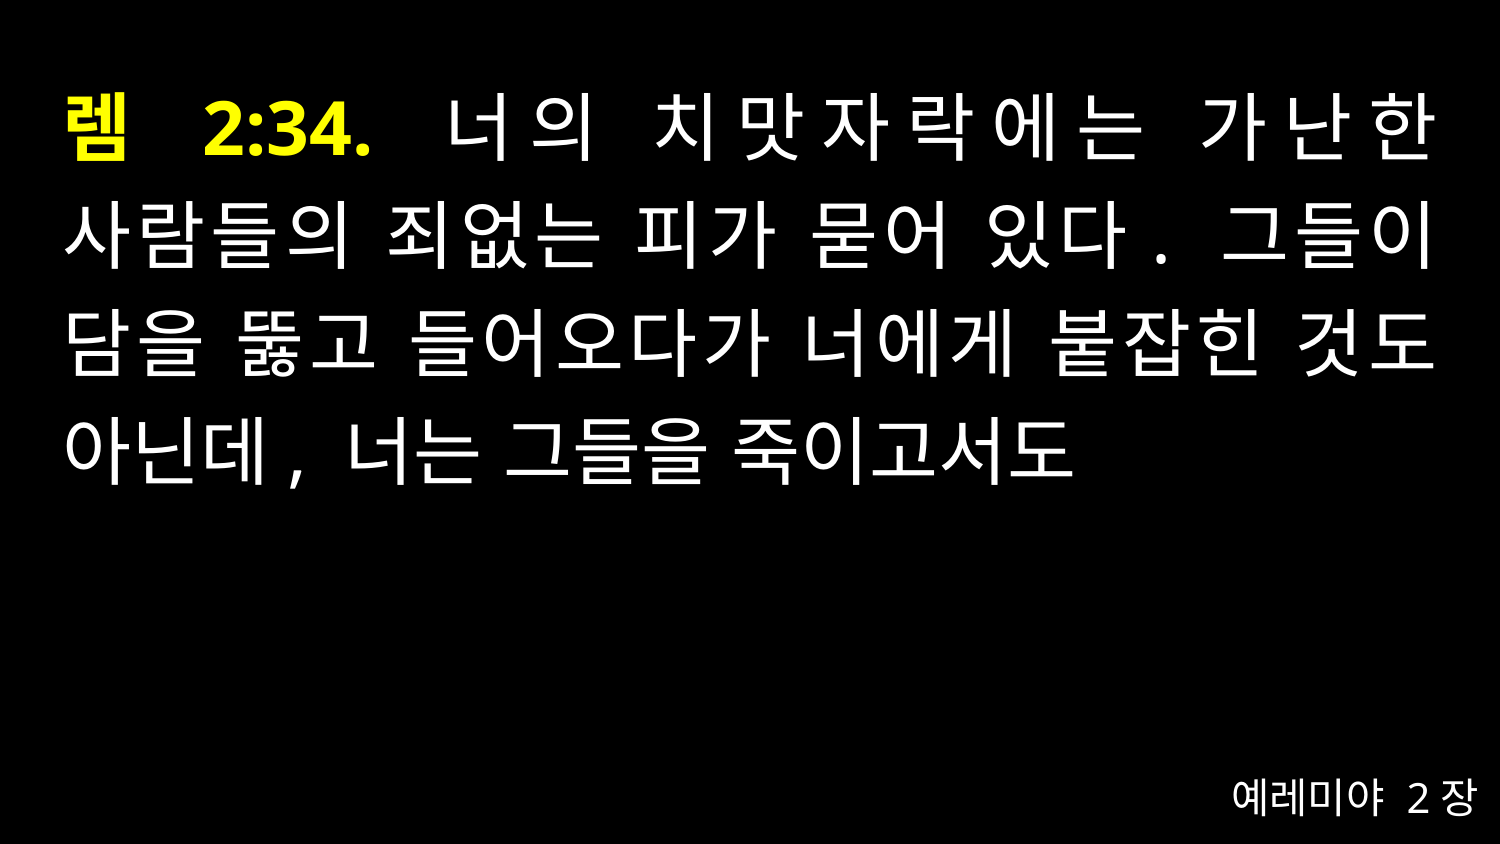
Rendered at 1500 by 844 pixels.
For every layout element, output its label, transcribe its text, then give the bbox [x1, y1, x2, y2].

title 렘 2:34. 너의 치맛자락에는 가난한 사람들의 죄없는 피가 묻어 있다. 그들이 담을 뚫고 들어오다가 너에게 붙잡힌 것도 아닌데, 너는 그들을 죽이고서도 [0, 0, 1500, 844]
subtitle 예레미야 2장 [916, 770, 1500, 844]
